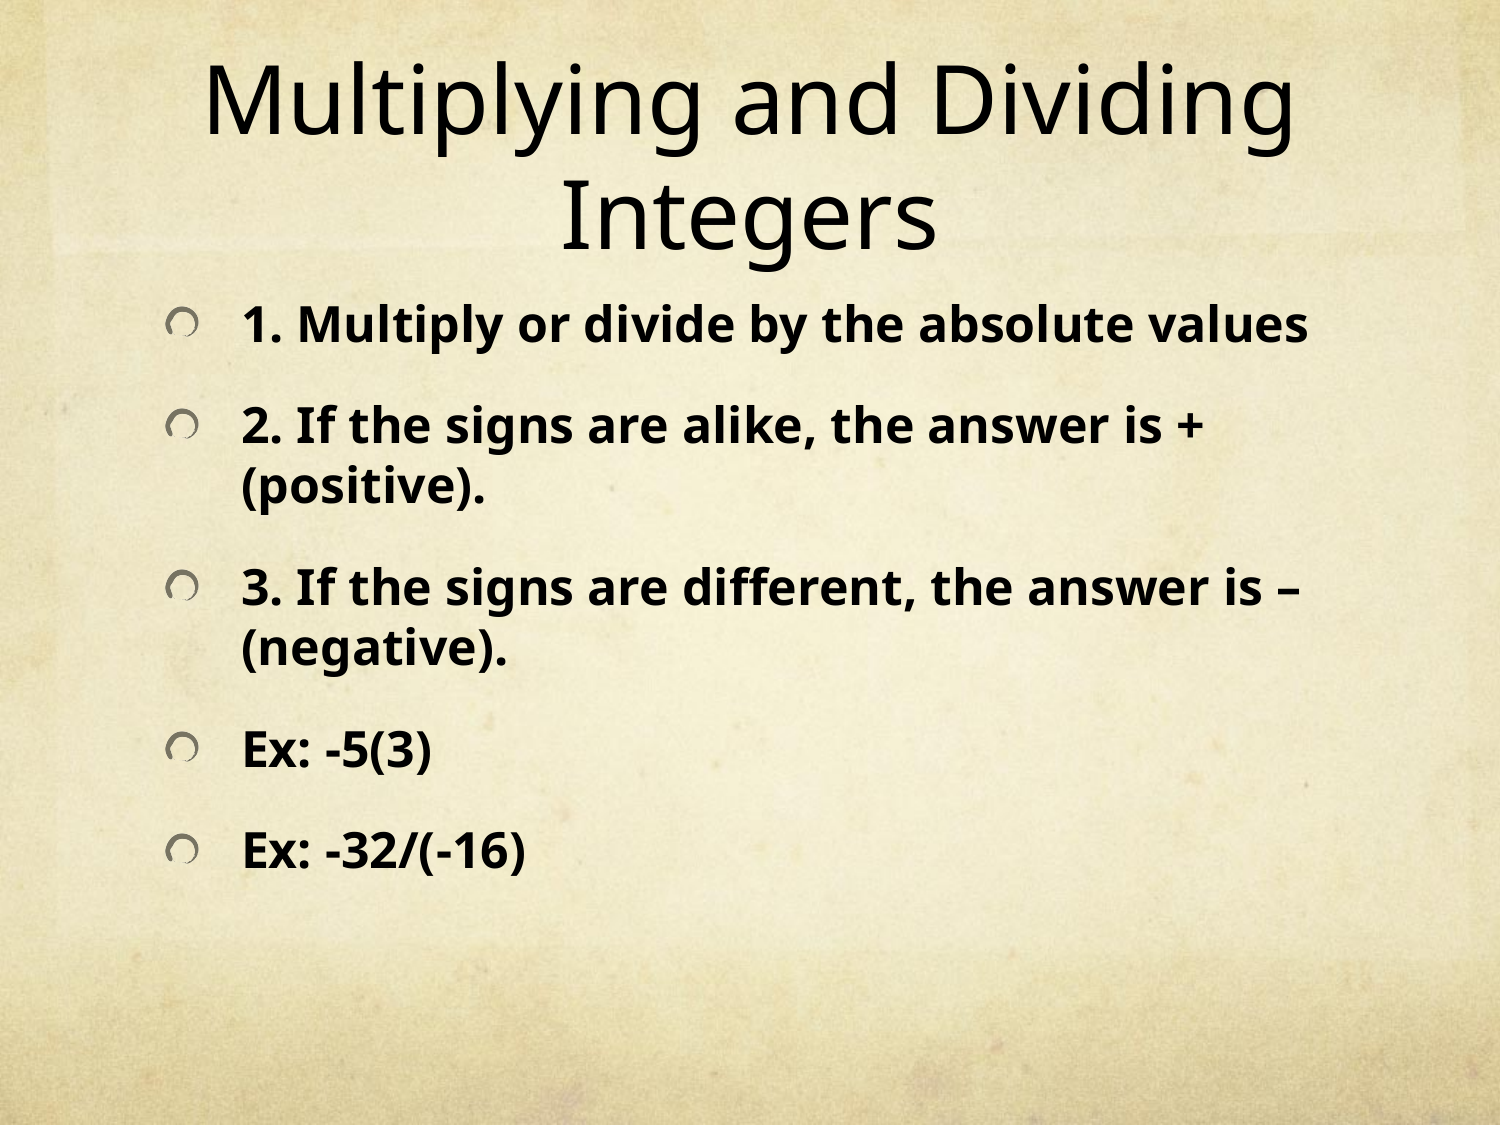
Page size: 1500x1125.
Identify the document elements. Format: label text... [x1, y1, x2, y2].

list 1. Multiply or divide by the absolute values 2. If the signs are alike, the answer is +(positive). 3. If the signs are different, the answer is – (negative). Ex: -5(3) Ex: -32/(-16) [150, 284, 1350, 987]
title Multiplying and Dividing Integers [150, 82, 1350, 225]
picture [0, 0, 1500, 1125]
